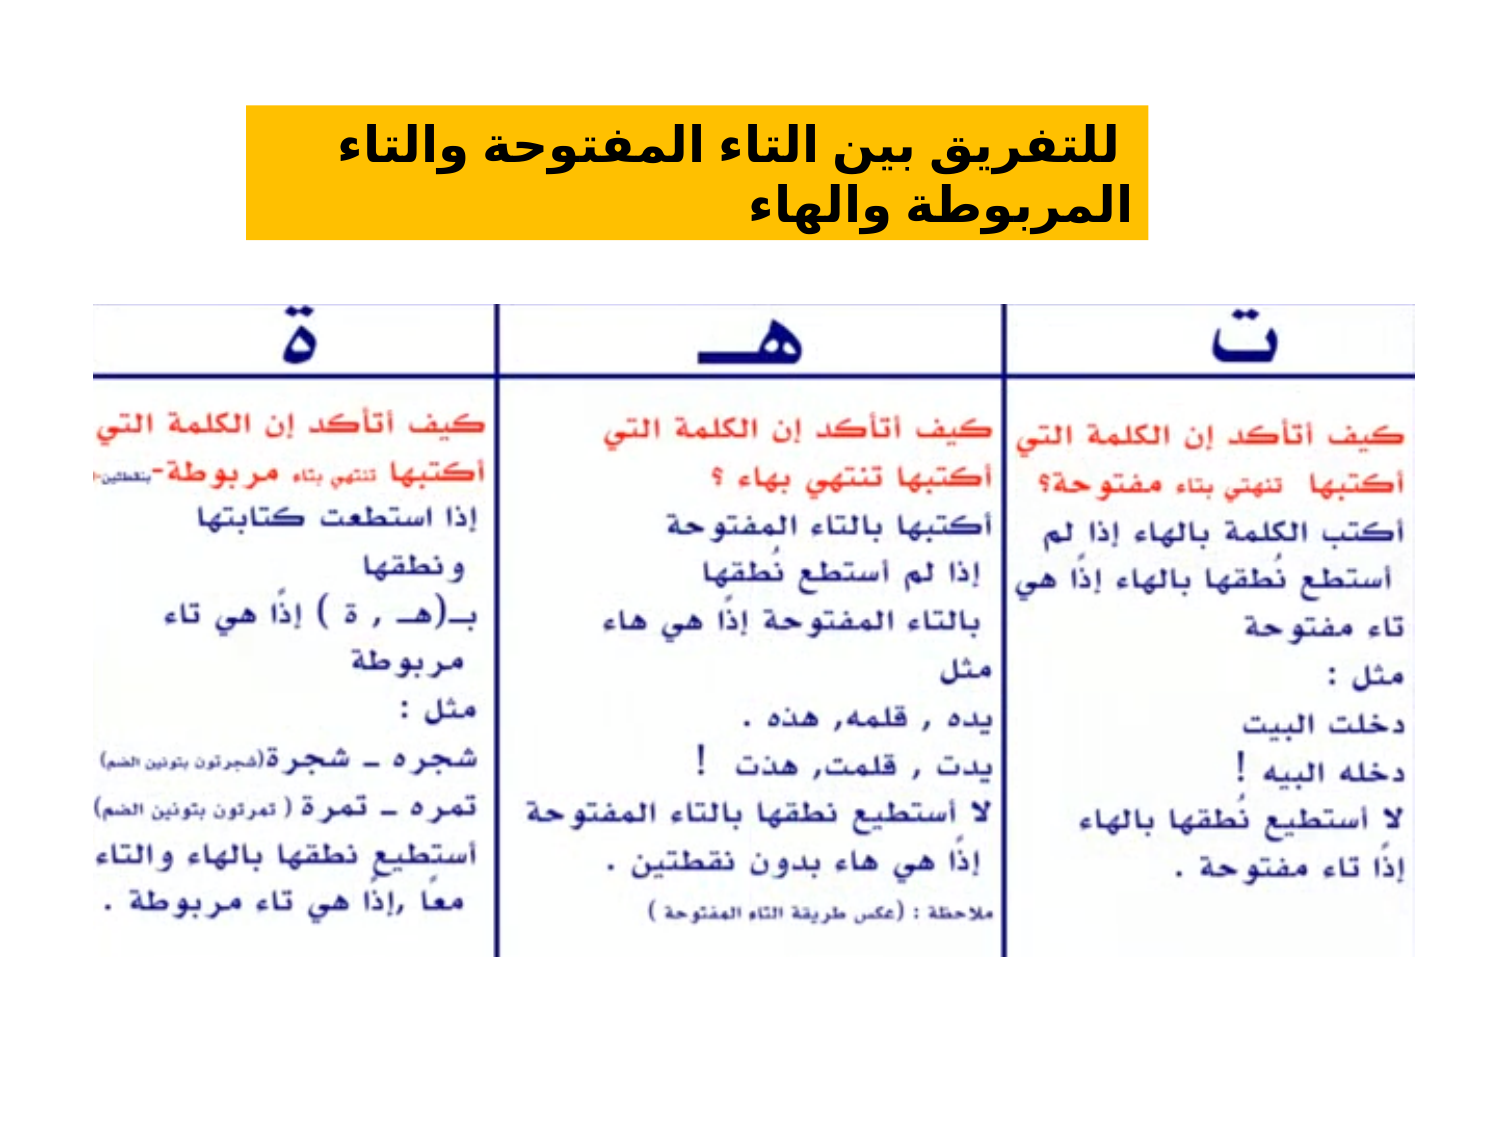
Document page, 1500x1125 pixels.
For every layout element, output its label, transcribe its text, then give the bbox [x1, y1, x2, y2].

picture [93, 304, 1415, 958]
text_box للتفريق بين التاء المفتوحة والتاء المربوطة والهاء [246, 105, 1149, 241]
